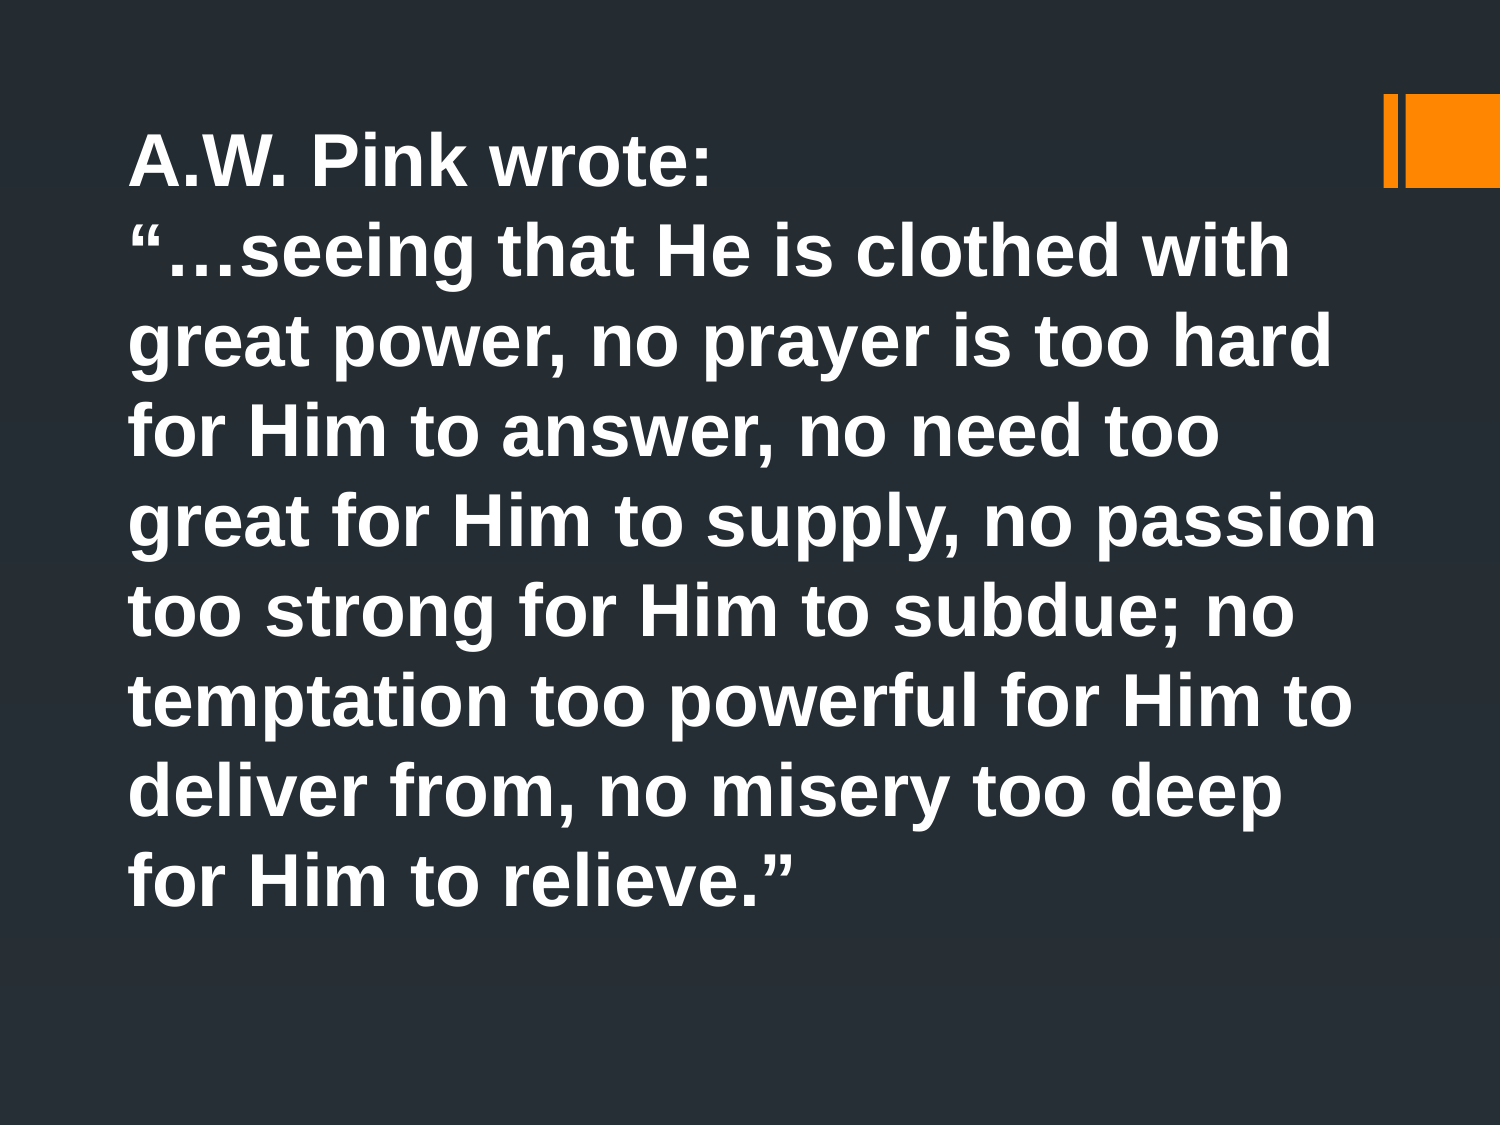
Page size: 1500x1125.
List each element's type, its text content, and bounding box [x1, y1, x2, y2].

text_box A.W. Pink wrote: “…seeing that He is clothed with great power, no prayer is too hard for Him to answer, no need too great for Him to supply, no passion too strong for Him to subdue; no temptation too powerful for Him to deliver from, no misery too deep for Him to relieve.” [112, 104, 1400, 930]
